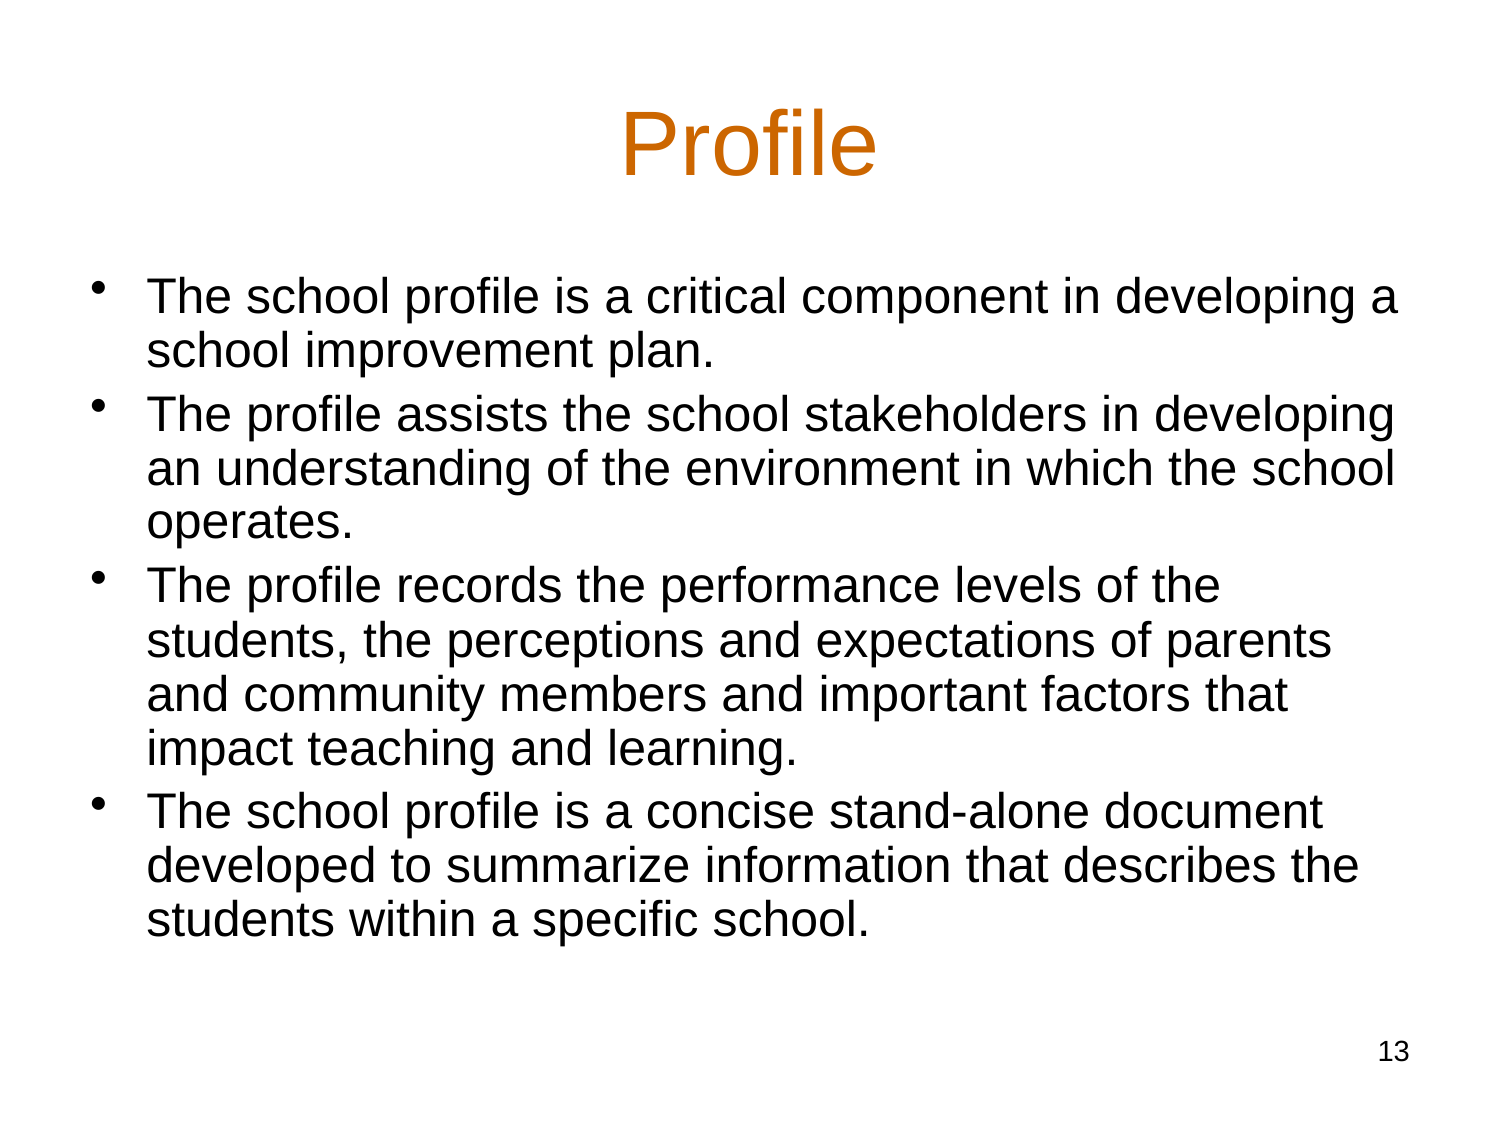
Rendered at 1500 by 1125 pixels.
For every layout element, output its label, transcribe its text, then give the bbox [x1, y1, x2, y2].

title Profile [74, 44, 1426, 233]
list The school profile is a critical component in developing a school improvement plan. The profile assists the school stakeholders in developing an understanding of the environment in which the school operates. The profile records the performance levels of the students, the perceptions and expectations of parents and community members and important factors that impact teaching and learning. The school profile is a concise stand-alone document developed to summarize information that describes the students within a specific school. [74, 262, 1426, 1006]
slide_number 13 [1074, 1024, 1426, 1103]
